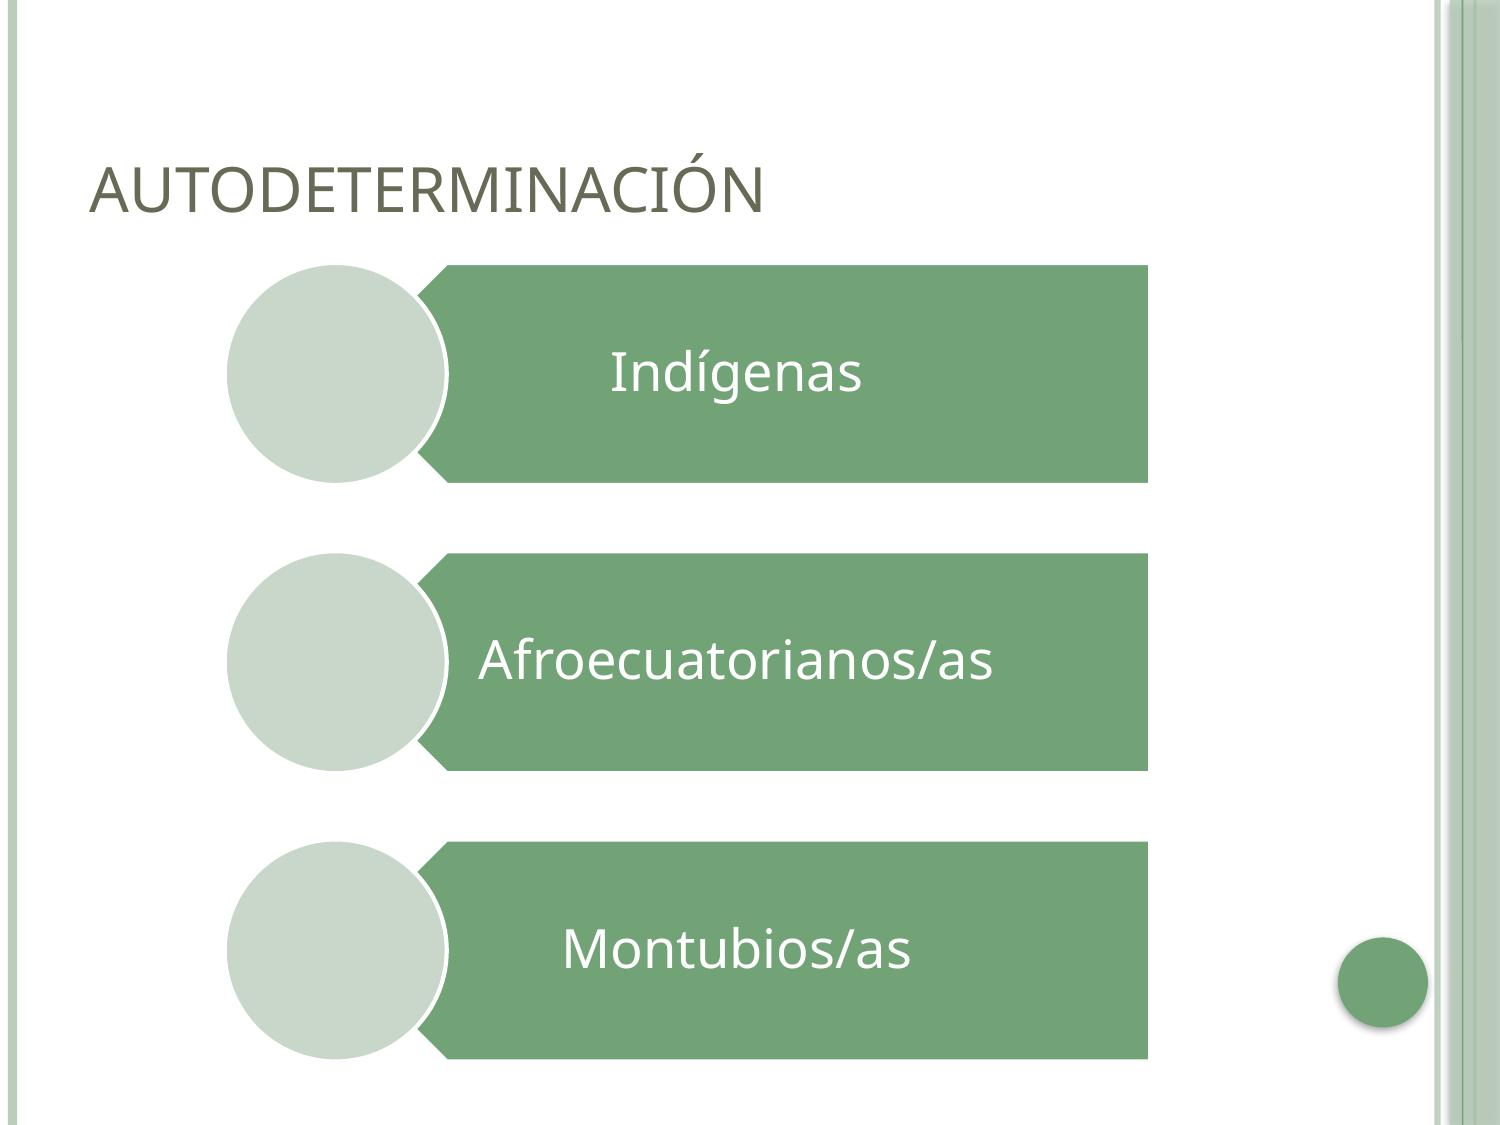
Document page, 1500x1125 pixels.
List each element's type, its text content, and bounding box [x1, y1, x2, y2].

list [74, 261, 1301, 1063]
title Autodeterminación [75, 45, 1300, 233]
